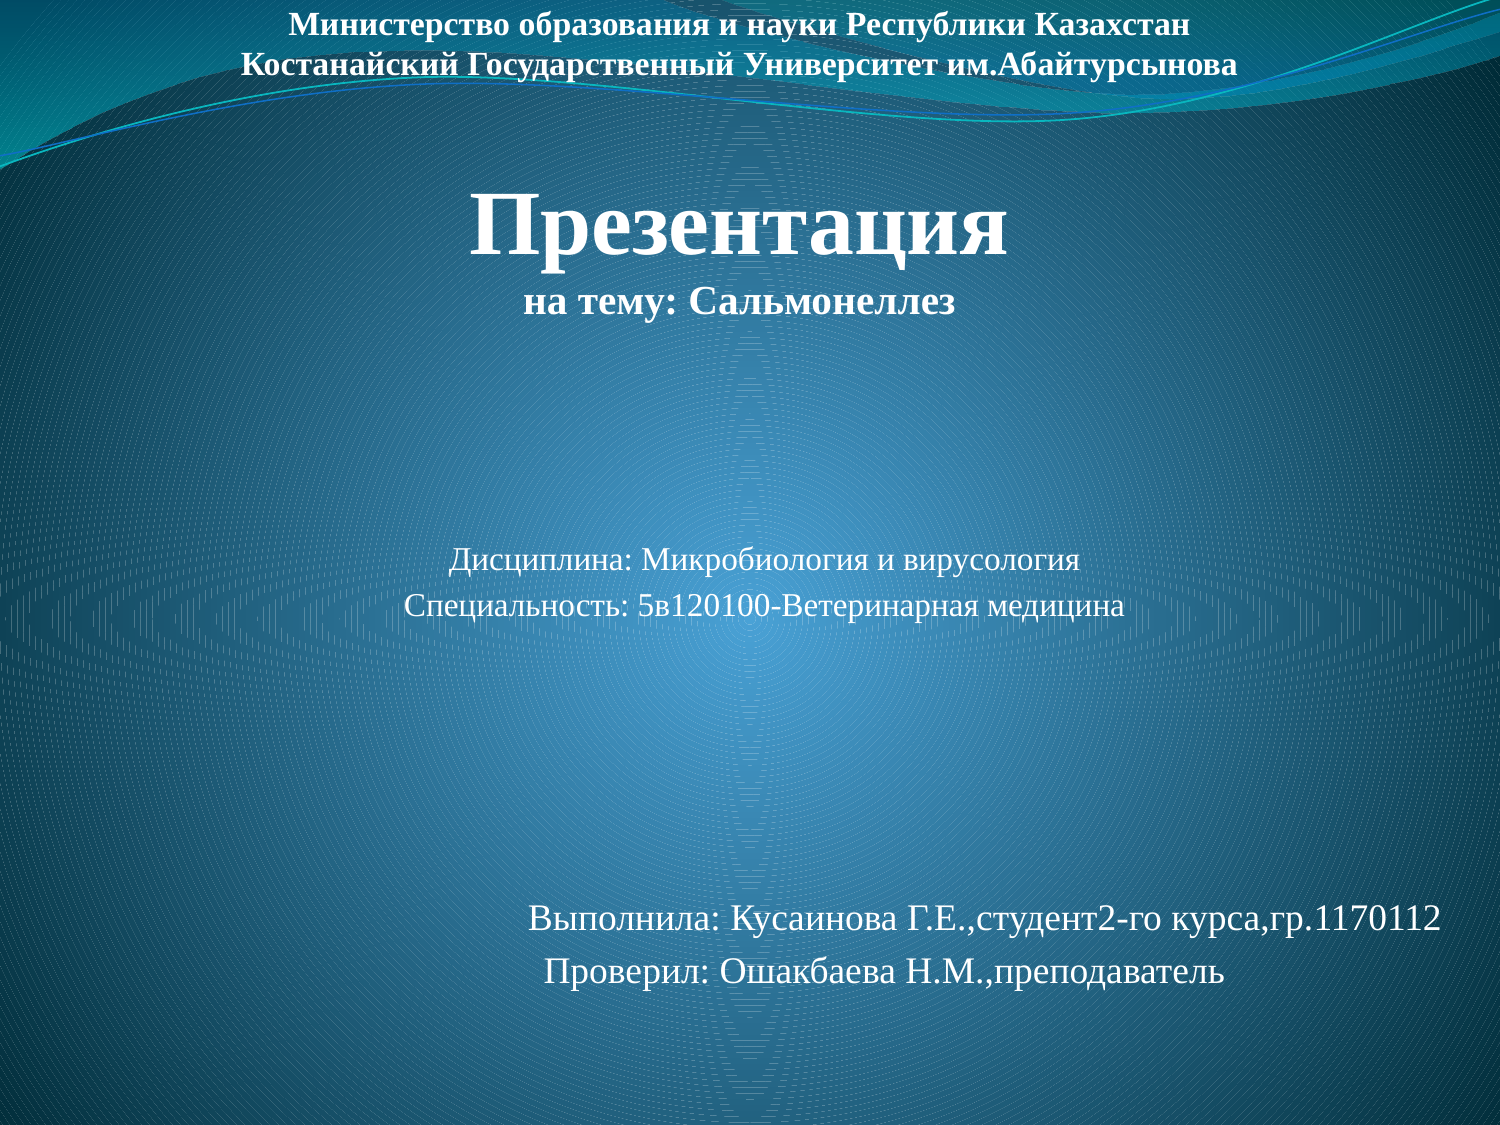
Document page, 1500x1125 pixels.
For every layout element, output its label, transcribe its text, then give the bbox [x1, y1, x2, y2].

title Министерство образования и науки Республики Казахстан Костанайский Государственный Университет им.Абайтурсынова Презентация на тему: Сальмонеллез [87, 0, 1395, 525]
subtitle Дисциплина: Микробиология и вирусология Специальность: 5в120100-Ветеринарная медицина Выполнила: Кусаинова Г.Е.,студент2-го курса,гр.1170112 Проверил: Ошакбаева Н.М.,преподаватель [87, 529, 1454, 1067]
